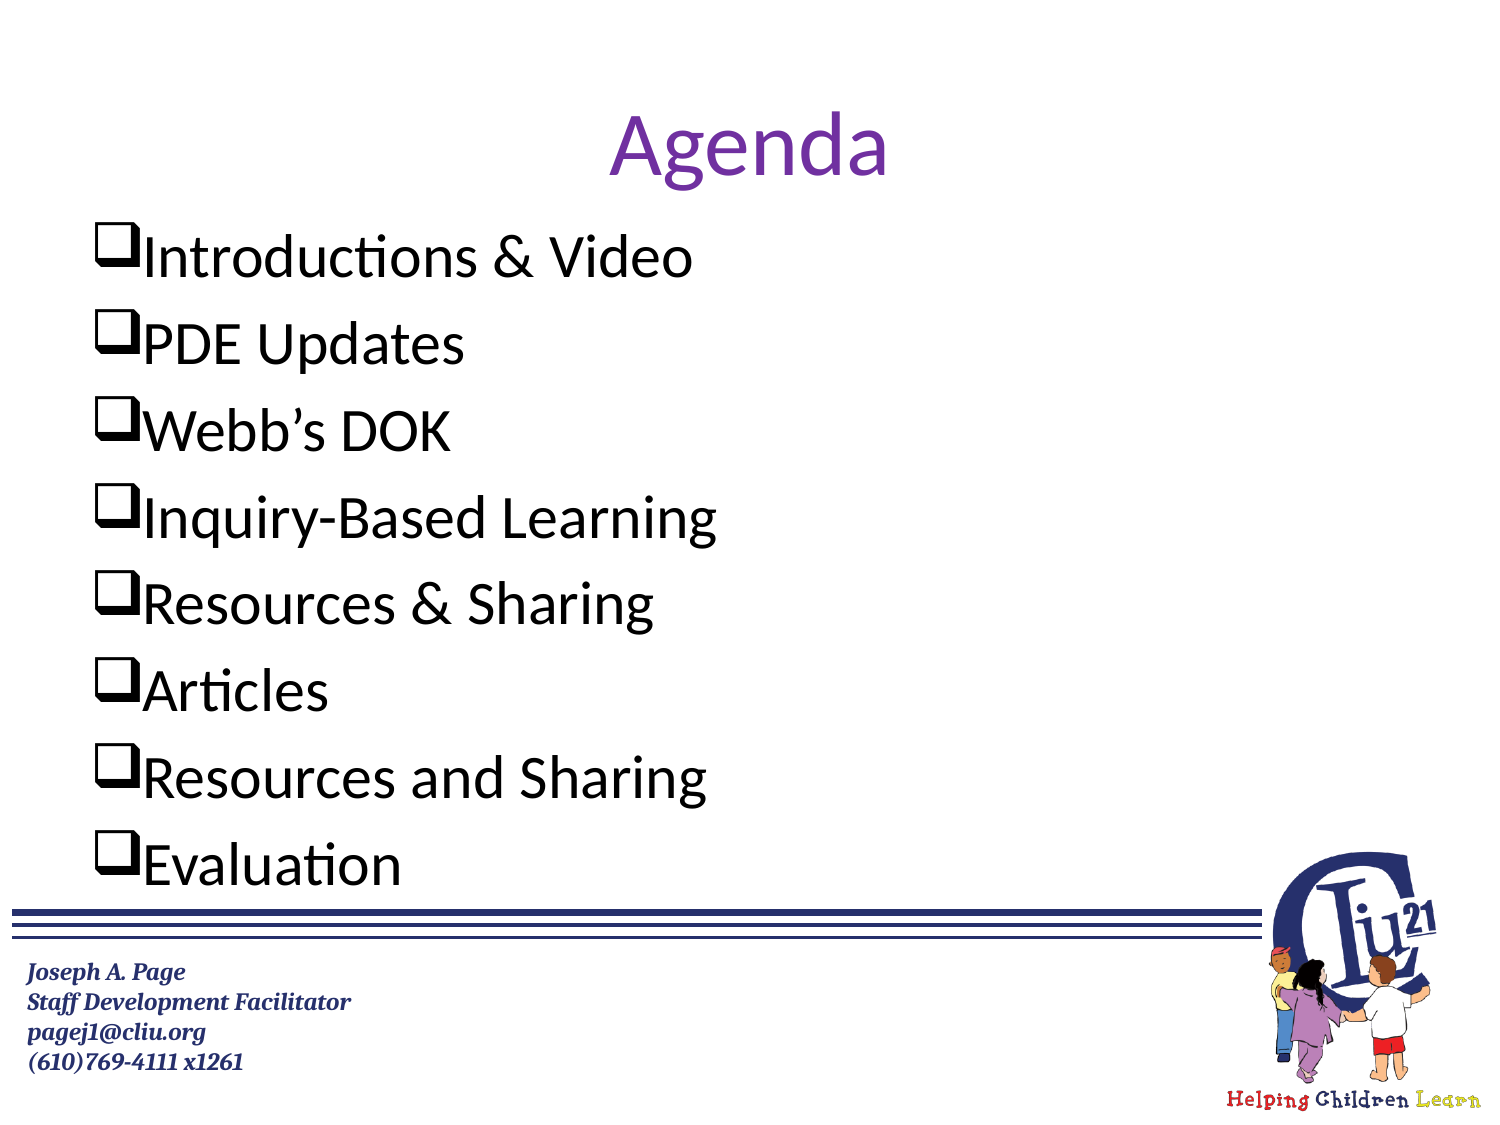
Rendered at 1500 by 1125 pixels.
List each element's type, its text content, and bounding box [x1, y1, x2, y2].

picture [1208, 837, 1500, 1121]
list Introductions & Video PDE Updates Webb’s DOK Inquiry-Based Learning Resources & Sharing Articles Resources and Sharing Evaluation [75, 208, 1425, 909]
text_box Joseph A. Page Staff Development Facilitator pagej1@cliu.org (610)769-4111 x1261 [12, 947, 579, 1083]
title Agenda [75, 45, 1425, 208]
